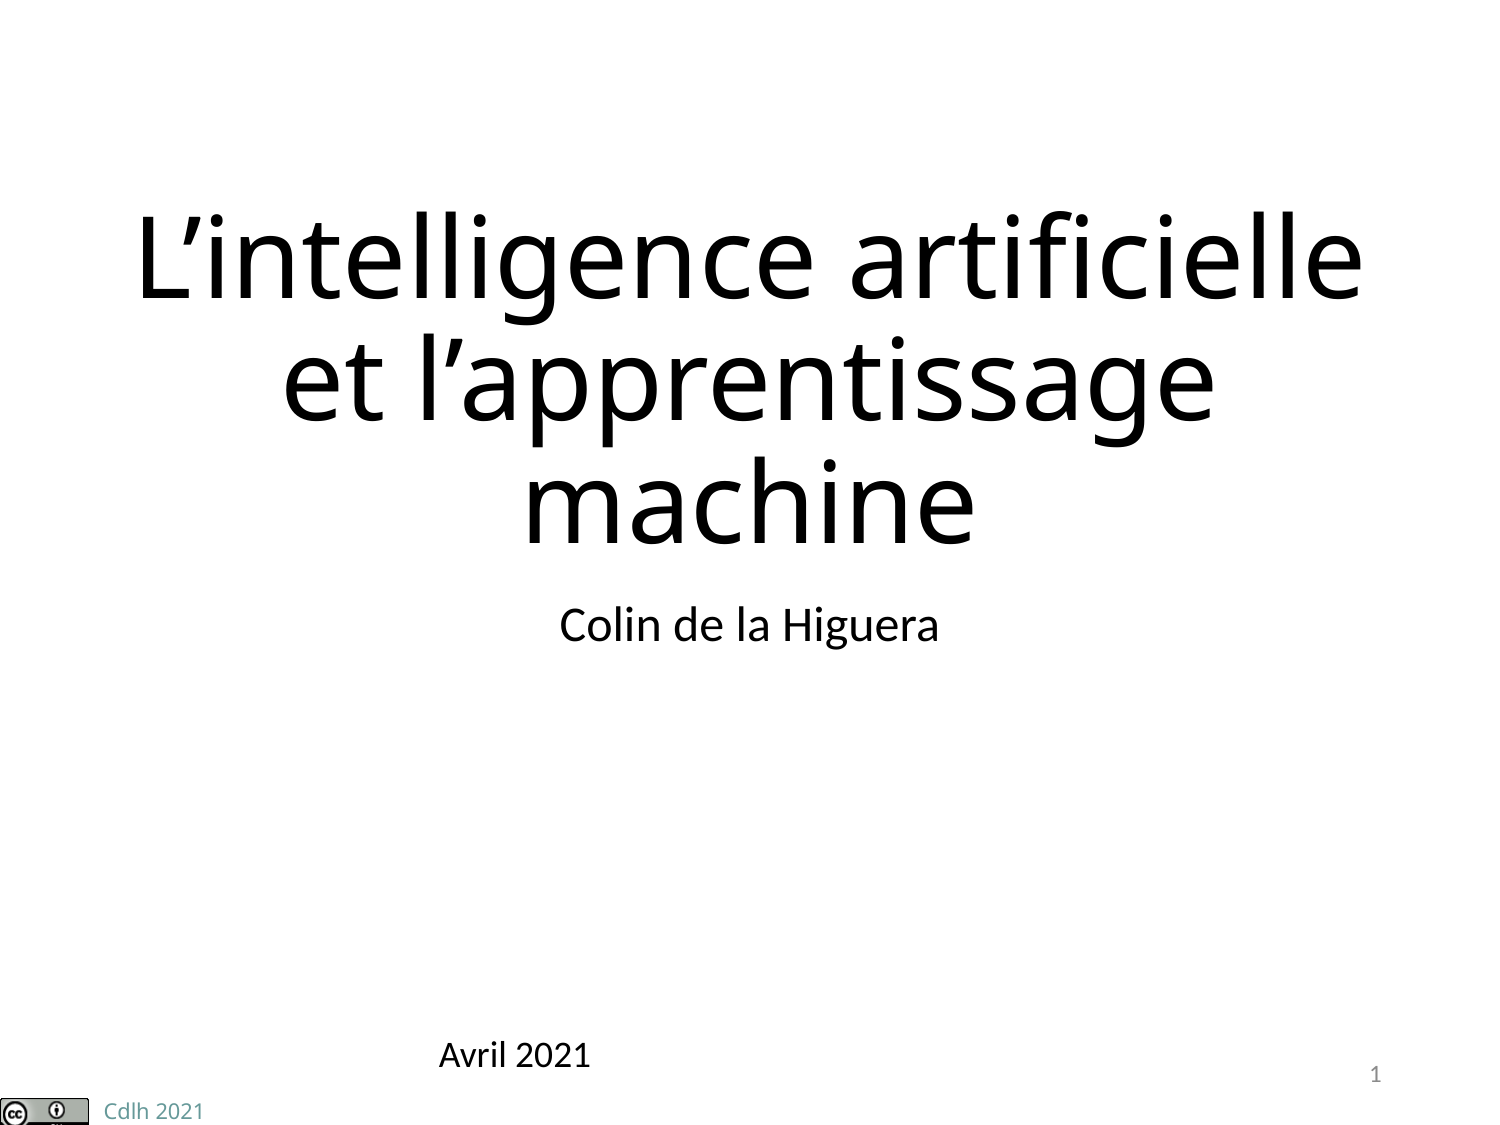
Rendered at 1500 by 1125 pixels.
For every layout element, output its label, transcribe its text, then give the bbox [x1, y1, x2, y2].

slide_number 1 [1059, 1042, 1397, 1103]
picture [0, 1098, 89, 1125]
title L’intelligence artificielle et l’apprentissage machine [112, 184, 1388, 576]
subtitle Colin de la Higuera [187, 590, 1313, 863]
text_box Avril 2021 [424, 1022, 607, 1083]
